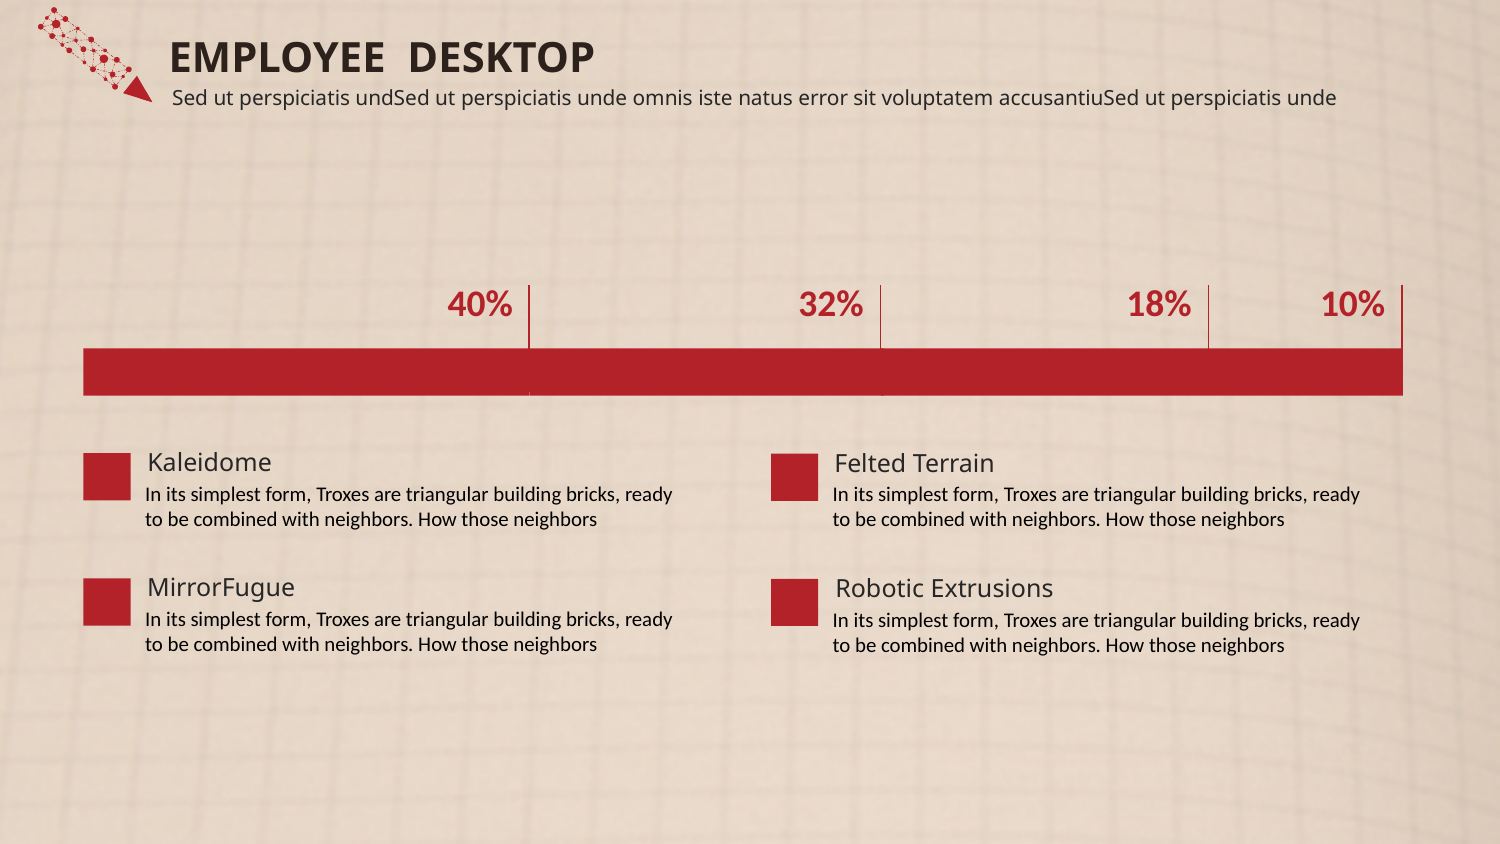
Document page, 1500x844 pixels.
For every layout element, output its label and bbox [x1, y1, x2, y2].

picture [0, 0, 1500, 844]
text_box [39, 4, 154, 108]
